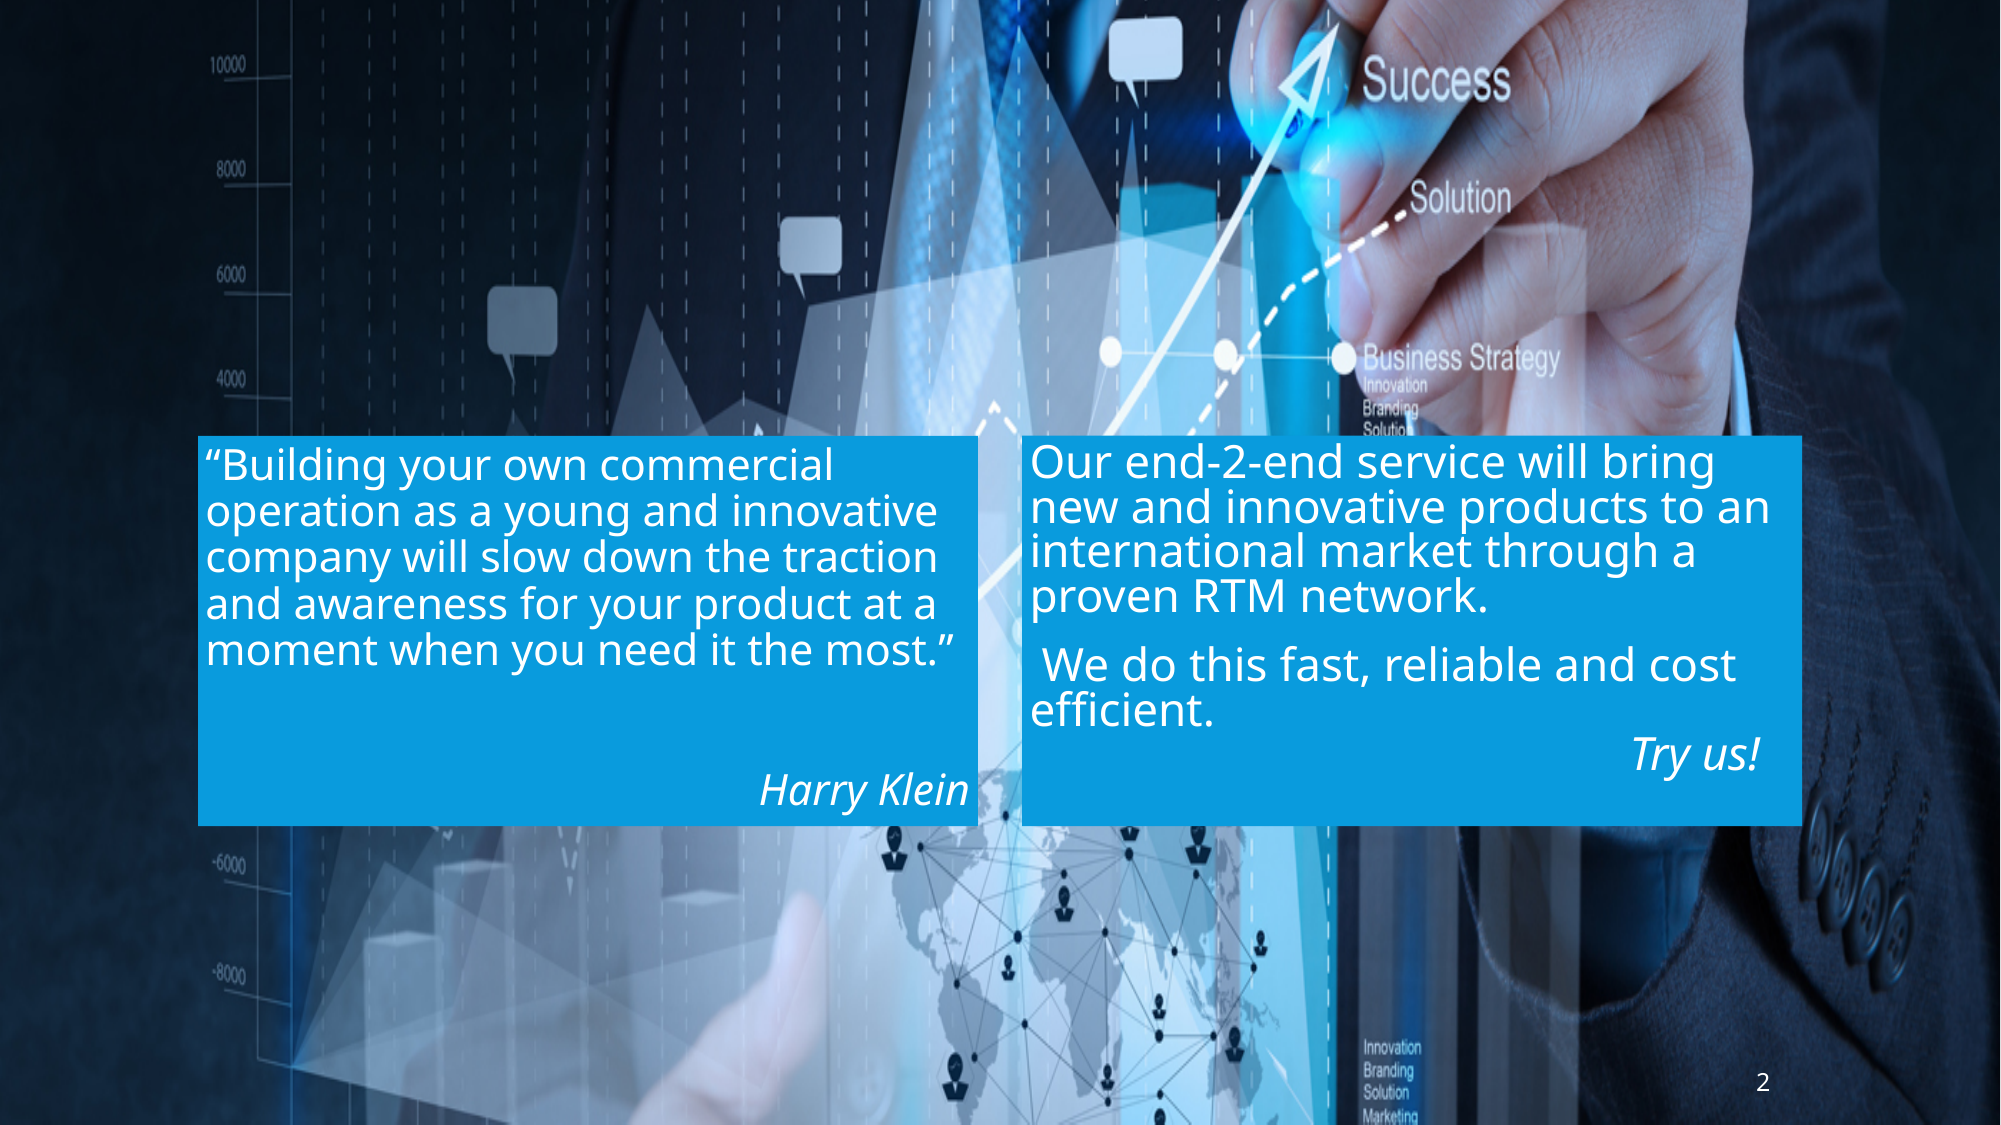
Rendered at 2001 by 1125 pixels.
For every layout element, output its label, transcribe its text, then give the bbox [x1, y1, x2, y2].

text_box Our end-2-end service will bring new and innovative products to an international market through a proven RTM network. We do this fast, reliable and cost efficient. Try us! [1022, 435, 1803, 827]
picture [1325, 411, 1330, 433]
picture [1327, 852, 1331, 872]
list “Building your own commercial operation as a young and innovative company will slow down the traction and awareness for your product at a moment when you need it the most.” Harry Klein [197, 435, 979, 827]
slide_number 2 [1747, 1060, 1779, 1107]
picture [0, 0, 2001, 1125]
